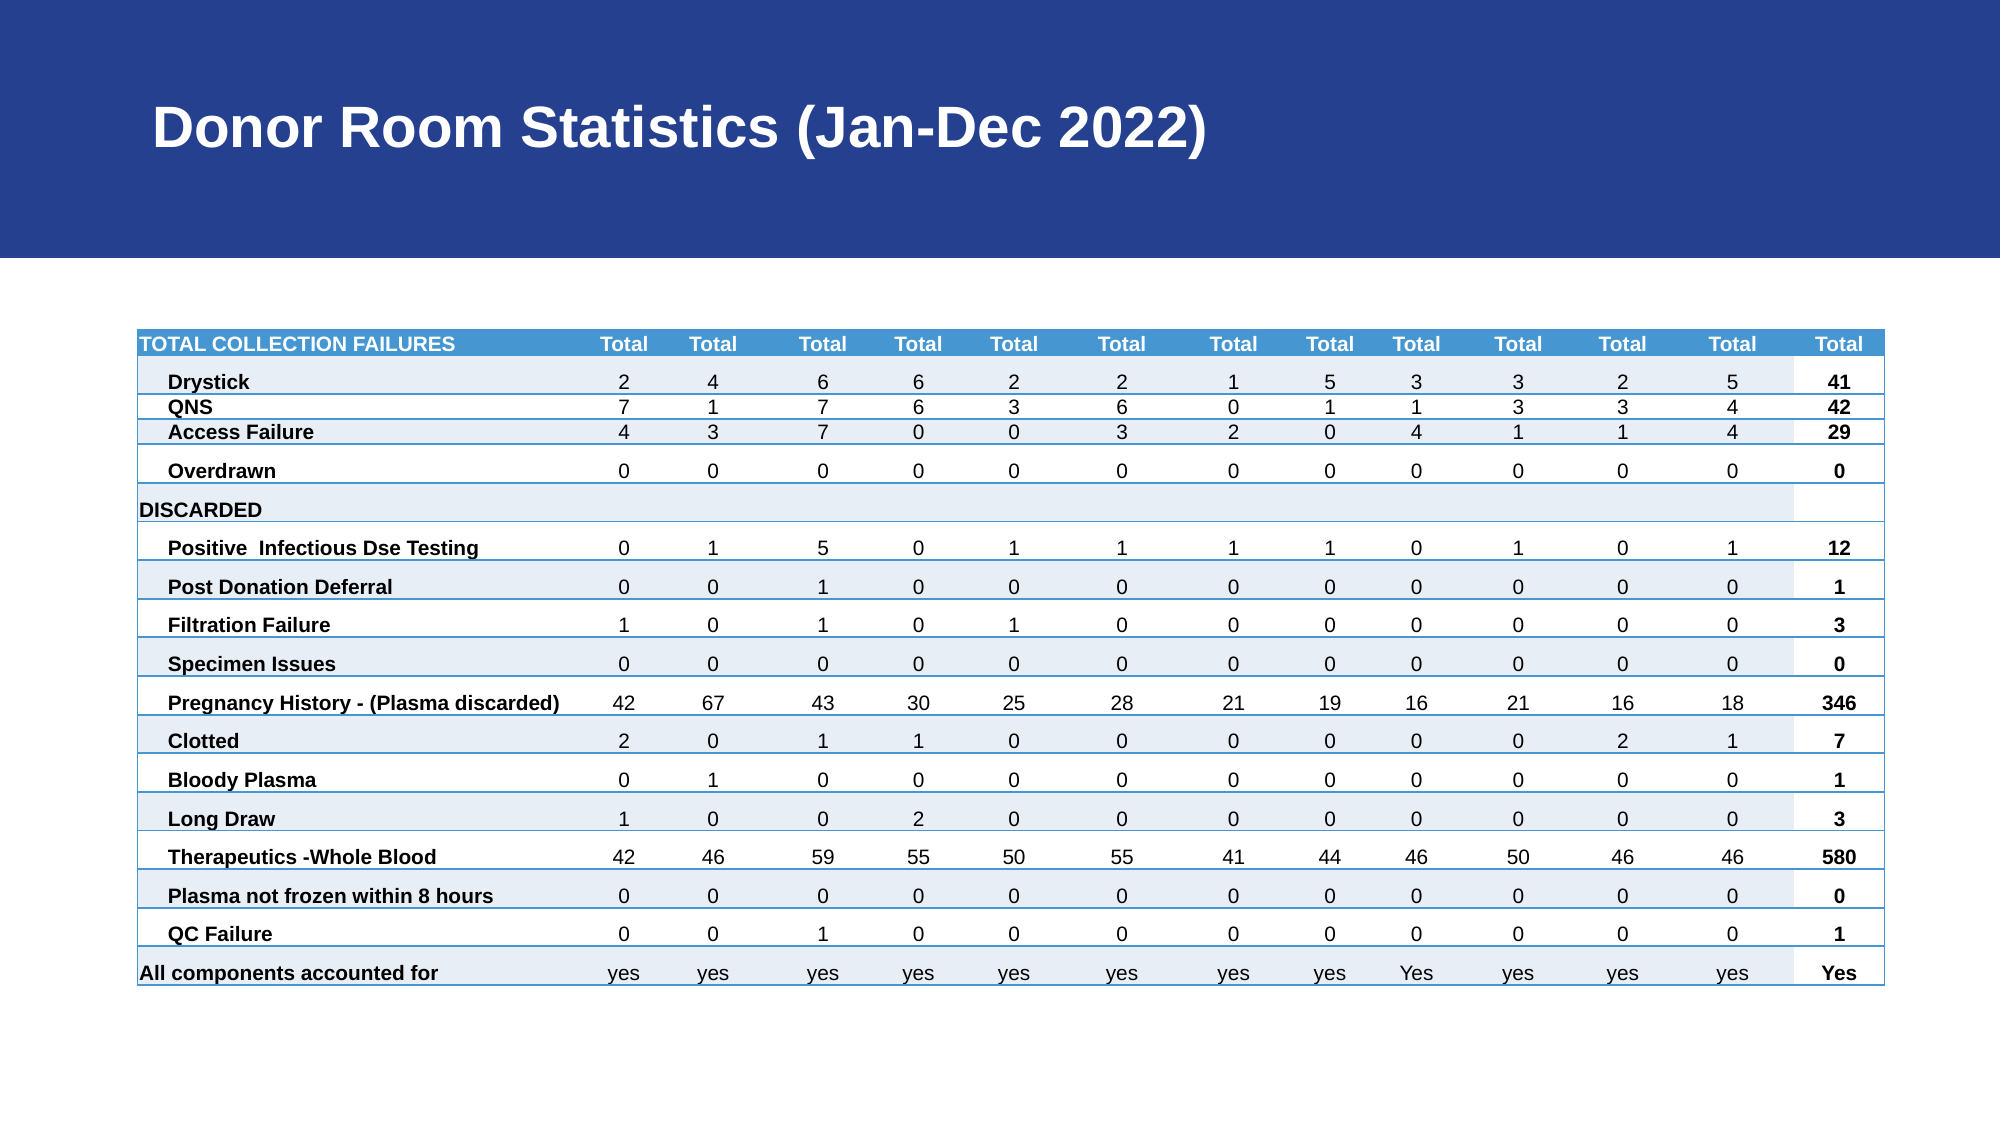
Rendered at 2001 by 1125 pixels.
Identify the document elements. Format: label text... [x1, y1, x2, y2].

table_cell 1 [1671, 522, 1794, 559]
table_cell yes [1066, 947, 1178, 984]
table_cell 0 [1794, 445, 1884, 482]
table_cell 42 [593, 831, 655, 868]
table_cell DISCARDED [138, 484, 593, 521]
table_cell 0 [1575, 909, 1671, 945]
table_cell 0 [962, 793, 1066, 830]
table_cell 0 [1671, 754, 1794, 791]
table_cell 0 [1371, 716, 1462, 752]
table_cell 46 [1371, 831, 1462, 868]
table_cell 46 [1671, 831, 1794, 868]
table_cell yes [1289, 947, 1371, 984]
table_cell 2 [1066, 356, 1178, 393]
table_cell 2 [875, 793, 962, 830]
table_cell 2 [593, 356, 655, 393]
table_cell 0 [875, 445, 962, 482]
table_cell 4 [1371, 420, 1462, 443]
table_cell 1 [1794, 909, 1884, 945]
table_cell 0 [1671, 793, 1794, 830]
table_cell Therapeutics -Whole Blood [138, 831, 593, 868]
table_cell 0 [771, 754, 875, 791]
table_cell 1 [875, 716, 962, 752]
table_cell yes [1671, 947, 1794, 984]
table_cell [875, 484, 962, 521]
table_cell Specimen Issues [138, 638, 593, 675]
table_cell Filtration Failure [138, 600, 593, 636]
table_cell 0 [1575, 600, 1671, 636]
table_cell 1 [1178, 522, 1289, 559]
table_cell 0 [1671, 638, 1794, 675]
table_cell 1 [771, 909, 875, 945]
table_cell 3 [1462, 395, 1575, 418]
table_cell 0 [875, 909, 962, 945]
table_cell 2 [1575, 356, 1671, 393]
table_cell 4 [655, 356, 771, 393]
table_cell 1 [1794, 561, 1884, 598]
table_header Total [655, 331, 771, 355]
table_cell 0 [1671, 561, 1794, 598]
table_cell 0 [1462, 870, 1575, 907]
table_cell yes [593, 947, 655, 984]
table_cell 0 [1066, 561, 1178, 598]
table_cell Drystick [138, 356, 593, 393]
table_cell 0 [655, 716, 771, 752]
table_cell 0 [1178, 638, 1289, 675]
table_cell 0 [1066, 445, 1178, 482]
table_cell 0 [593, 561, 655, 598]
table_cell 1 [1462, 522, 1575, 559]
table_cell 0 [1575, 522, 1671, 559]
table_cell 0 [875, 561, 962, 598]
table_cell 0 [771, 793, 875, 830]
table_cell 0 [593, 445, 655, 482]
table_cell 0 [1462, 638, 1575, 675]
table_cell [962, 484, 1066, 521]
table_cell 0 [1289, 909, 1371, 945]
table_cell 25 [962, 677, 1066, 714]
table_cell 0 [875, 600, 962, 636]
table_cell 0 [1178, 870, 1289, 907]
table_cell 19 [1289, 677, 1371, 714]
table_cell 0 [962, 754, 1066, 791]
table_cell 1 [1671, 716, 1794, 752]
table_cell 0 [875, 870, 962, 907]
table_cell 0 [1178, 754, 1289, 791]
table_cell 0 [962, 561, 1066, 598]
table_cell 0 [1371, 561, 1462, 598]
table_cell 0 [875, 420, 962, 443]
table_cell 0 [655, 638, 771, 675]
table_cell 5 [1671, 356, 1794, 393]
table_cell 6 [1066, 395, 1178, 418]
table_cell Yes [1371, 947, 1462, 984]
table_header Total [1575, 331, 1671, 355]
table_cell 0 [1289, 754, 1371, 791]
table_cell 55 [1066, 831, 1178, 868]
table_cell 3 [1371, 356, 1462, 393]
table_cell 7 [771, 420, 875, 443]
table_cell 4 [1671, 395, 1794, 418]
table_cell yes [655, 947, 771, 984]
table_cell 3 [1575, 395, 1671, 418]
table_cell 0 [655, 600, 771, 636]
table_cell Clotted [138, 716, 593, 752]
table_cell 1 [771, 561, 875, 598]
table_cell 0 [1462, 909, 1575, 945]
table_cell 0 [1575, 561, 1671, 598]
table_cell 1 [1178, 356, 1289, 393]
table_cell 21 [1462, 677, 1575, 714]
table_cell Pregnancy History - (Plasma discarded) [138, 677, 593, 714]
table_cell 0 [1575, 445, 1671, 482]
table_cell 0 [1575, 870, 1671, 907]
table_cell 0 [1289, 561, 1371, 598]
table_cell [655, 484, 771, 521]
table_cell 30 [875, 677, 962, 714]
table_cell 0 [1289, 793, 1371, 830]
table_cell 1 [1066, 522, 1178, 559]
table_cell 0 [1289, 870, 1371, 907]
table_cell 0 [771, 445, 875, 482]
table_header Total [1462, 331, 1575, 355]
table_cell 67 [655, 677, 771, 714]
table_cell 0 [1671, 909, 1794, 945]
table_cell 0 [1575, 754, 1671, 791]
table_cell 0 [1289, 420, 1371, 443]
table_cell Positive Infectious Dse Testing [138, 522, 593, 559]
table_cell 0 [1371, 754, 1462, 791]
table_cell 0 [962, 716, 1066, 752]
table_cell 18 [1671, 677, 1794, 714]
table_cell 0 [1178, 716, 1289, 752]
table_cell 50 [962, 831, 1066, 868]
table_cell 0 [1462, 561, 1575, 598]
table_cell 0 [1178, 395, 1289, 418]
table_cell 6 [875, 356, 962, 393]
table_cell 0 [962, 870, 1066, 907]
table_cell 0 [1575, 793, 1671, 830]
table_cell 0 [1066, 909, 1178, 945]
table_cell 1 [655, 754, 771, 791]
table_cell 16 [1371, 677, 1462, 714]
table_cell [593, 484, 655, 521]
table_cell 0 [1289, 638, 1371, 675]
table_cell 0 [1178, 600, 1289, 636]
table_cell QNS [138, 395, 593, 418]
table_cell 1 [1462, 420, 1575, 443]
table_cell 0 [1289, 600, 1371, 636]
table_cell [1794, 484, 1884, 521]
table_cell 0 [1371, 793, 1462, 830]
table_header Total [1289, 331, 1371, 355]
table_cell 0 [1794, 870, 1884, 907]
table_cell 0 [875, 522, 962, 559]
table_header Total [1671, 331, 1794, 355]
table_cell 0 [1794, 638, 1884, 675]
table_cell yes [1462, 947, 1575, 984]
table_cell 0 [1371, 870, 1462, 907]
table_cell 1 [771, 716, 875, 752]
table_cell 12 [1794, 522, 1884, 559]
table_cell 346 [1794, 677, 1884, 714]
table_cell [1178, 484, 1289, 521]
table_cell 1 [655, 395, 771, 418]
table_cell 0 [1371, 522, 1462, 559]
table_cell [1371, 484, 1462, 521]
table_cell 1 [962, 522, 1066, 559]
table_cell yes [771, 947, 875, 984]
table_cell 1 [1575, 420, 1671, 443]
table_cell 7 [593, 395, 655, 418]
table_cell 0 [1575, 638, 1671, 675]
table_cell 0 [1066, 716, 1178, 752]
table_cell Overdrawn [138, 445, 593, 482]
table_cell 55 [875, 831, 962, 868]
table_cell yes [1178, 947, 1289, 984]
table_cell 2 [1178, 420, 1289, 443]
table_cell 0 [1462, 716, 1575, 752]
table_cell yes [962, 947, 1066, 984]
table_cell 0 [962, 445, 1066, 482]
title Donor Room Statistics (Jan-Dec 2022) [137, 20, 1863, 238]
table_header Total [1066, 331, 1178, 355]
table_cell 1 [1289, 522, 1371, 559]
table_cell [1066, 484, 1178, 521]
table_cell 7 [771, 395, 875, 418]
table_cell 0 [1462, 793, 1575, 830]
table_cell 0 [1371, 638, 1462, 675]
table_cell 42 [593, 677, 655, 714]
table_header Total [593, 331, 655, 355]
table_cell 0 [1462, 445, 1575, 482]
table_cell 3 [655, 420, 771, 443]
table_header TOTAL COLLECTION FAILURES [138, 331, 593, 355]
table_cell 0 [1178, 793, 1289, 830]
table_cell 0 [962, 909, 1066, 945]
table_cell 0 [962, 638, 1066, 675]
table_cell 0 [593, 522, 655, 559]
table_cell 6 [771, 356, 875, 393]
table_cell 1 [655, 522, 771, 559]
table_cell 0 [655, 445, 771, 482]
table_cell 0 [593, 638, 655, 675]
table_cell 0 [771, 870, 875, 907]
table_cell 0 [1066, 638, 1178, 675]
table_cell 2 [593, 716, 655, 752]
table_cell 0 [1671, 870, 1794, 907]
table_header Total [1371, 331, 1462, 355]
table_header Total [1178, 331, 1289, 355]
table_cell 44 [1289, 831, 1371, 868]
table_cell 0 [875, 754, 962, 791]
table_header Total [1794, 331, 1884, 355]
table_cell 42 [1794, 395, 1884, 418]
table_cell Bloody Plasma [138, 754, 593, 791]
table_cell 0 [593, 870, 655, 907]
table_header Total [962, 331, 1066, 355]
table_cell 0 [1671, 600, 1794, 636]
table_cell 0 [1671, 445, 1794, 482]
table_cell 0 [1066, 754, 1178, 791]
table_cell 0 [1289, 445, 1371, 482]
table_header Total [771, 331, 875, 355]
table_cell 0 [1371, 445, 1462, 482]
table_cell 1 [593, 600, 655, 636]
table_cell 46 [655, 831, 771, 868]
table_cell 4 [1671, 420, 1794, 443]
table_cell 0 [1178, 909, 1289, 945]
table_cell QC Failure [138, 909, 593, 945]
table_cell 2 [1575, 716, 1671, 752]
table_cell 0 [655, 909, 771, 945]
table_cell 1 [1289, 395, 1371, 418]
table_cell 0 [1462, 600, 1575, 636]
table_cell 0 [655, 561, 771, 598]
table_cell 0 [655, 870, 771, 907]
table_cell 0 [1066, 600, 1178, 636]
table_cell 0 [1371, 909, 1462, 945]
table_cell 50 [1462, 831, 1575, 868]
table_cell yes [875, 947, 962, 984]
table_cell Yes [1794, 947, 1884, 984]
table_cell 0 [1066, 793, 1178, 830]
table_cell 3 [1462, 356, 1575, 393]
table_cell 1 [771, 600, 875, 636]
table_header Total [875, 331, 962, 355]
table_cell 0 [1066, 870, 1178, 907]
table_cell 43 [771, 677, 875, 714]
table_cell 7 [1794, 716, 1884, 752]
table_cell 2 [962, 356, 1066, 393]
table_cell [1671, 484, 1794, 521]
table_cell 0 [1178, 561, 1289, 598]
table_cell 0 [593, 909, 655, 945]
table_cell Post Donation Deferral [138, 561, 593, 598]
table_cell 0 [1462, 754, 1575, 791]
table_cell 0 [962, 420, 1066, 443]
table_cell 0 [655, 793, 771, 830]
table_cell 5 [771, 522, 875, 559]
table_cell Long Draw [138, 793, 593, 830]
table_cell 28 [1066, 677, 1178, 714]
table_cell [1462, 484, 1575, 521]
table_cell 1 [1371, 395, 1462, 418]
table_cell 29 [1794, 420, 1884, 443]
table_cell Plasma not frozen within 8 hours [138, 870, 593, 907]
table_cell 41 [1794, 356, 1884, 393]
table_cell 59 [771, 831, 875, 868]
table_cell 16 [1575, 677, 1671, 714]
table_cell 1 [593, 793, 655, 830]
table_cell yes [1575, 947, 1671, 984]
table_cell 3 [1066, 420, 1178, 443]
table_cell 0 [771, 638, 875, 675]
table_cell [771, 484, 875, 521]
table_cell 46 [1575, 831, 1671, 868]
table_cell 0 [593, 754, 655, 791]
table_cell [1575, 484, 1671, 521]
table_cell 580 [1794, 831, 1884, 868]
table_cell 0 [1178, 445, 1289, 482]
table_cell Access Failure [138, 420, 593, 443]
table_cell 3 [1794, 793, 1884, 830]
table_cell All components accounted for [138, 947, 593, 984]
table_cell 41 [1178, 831, 1289, 868]
table_cell 3 [962, 395, 1066, 418]
table_cell 5 [1289, 356, 1371, 393]
table_cell [1289, 484, 1371, 521]
table_cell 1 [962, 600, 1066, 636]
table_cell 0 [1289, 716, 1371, 752]
table_cell 0 [875, 638, 962, 675]
table_cell 0 [1371, 600, 1462, 636]
table_cell 21 [1178, 677, 1289, 714]
table_cell 6 [875, 395, 962, 418]
table_cell 3 [1794, 600, 1884, 636]
table_cell 4 [593, 420, 655, 443]
table_cell 1 [1794, 754, 1884, 791]
